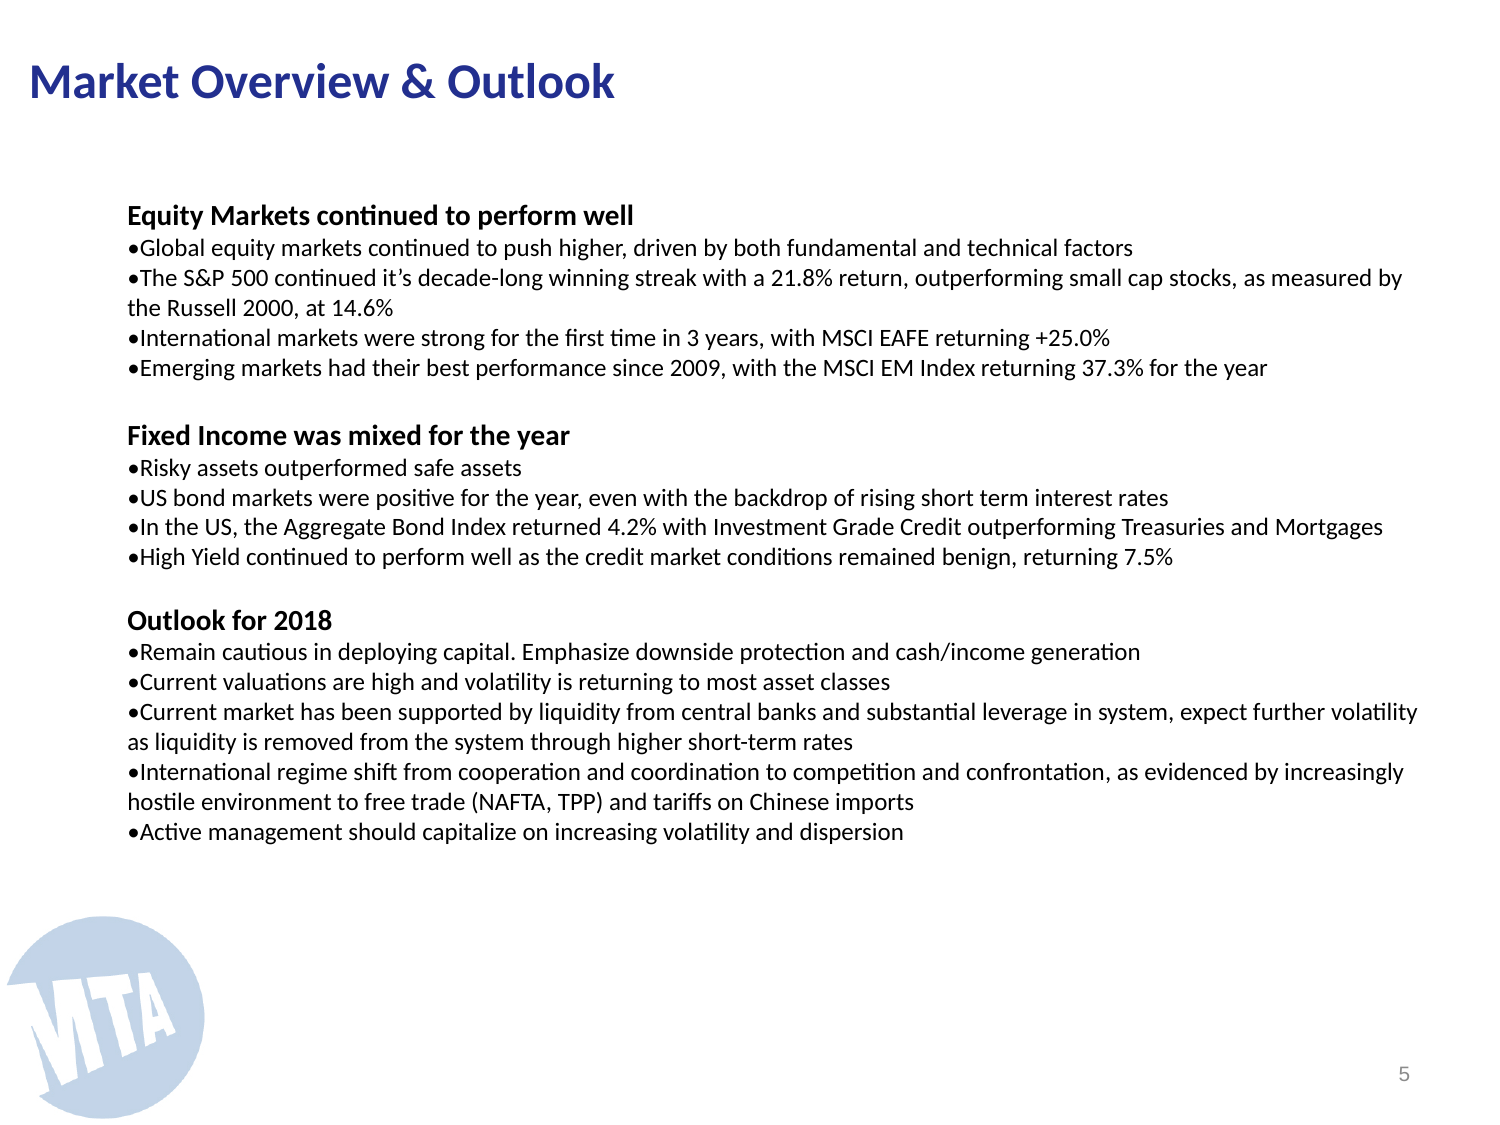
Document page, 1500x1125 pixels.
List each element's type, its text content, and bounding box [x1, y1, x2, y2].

picture [0, 904, 221, 1125]
text_box Market Overview & Outlook [13, 41, 1364, 117]
slide_number 4 [1074, 1042, 1425, 1103]
text_box Equity Markets continued to perform well •Global equity markets continued to push higher, driven by both fundamental and technical factors •The S&P 500 continued it’s decade-long winning streak with a 21.8% return, outperforming small cap stocks, as measured by the Russell 2000, at 14.6% •International markets were strong for the first time in 3 years, with MSCI EAFE returning +25.0% •Emerging markets had their best performance since 2009, with the MSCI EM Index returning 37.3% for the year Fixed Income was mixed for the year •Risky assets outperformed safe assets •US bond markets were positive for the year, even with the backdrop of rising short term interest rates •In the US, the Aggregate Bond Index returned 4.2% with Investment Grade Credit outperforming Treasuries and Mortgages •High Yield continued to perform well as the credit market conditions remained benign, returning 7.5% Outlook for 2018 •Remain cautious in deploying capital. Emphasize downside protection and cash/income generation •Current valuations are high and volatility is returning to most asset classes •Current market has been supported by liquidity from central banks and substantial leverage in system, expect further volatility as liquidity is removed from the system through higher short-term rates •International regime shift from cooperation and coordination to competition and confrontation, as evidenced by increasingly hostile environment to free trade (NAFTA, TPP) and tariffs on Chinese imports •Active management should capitalize on increasing volatility and dispersion [112, 189, 1448, 853]
